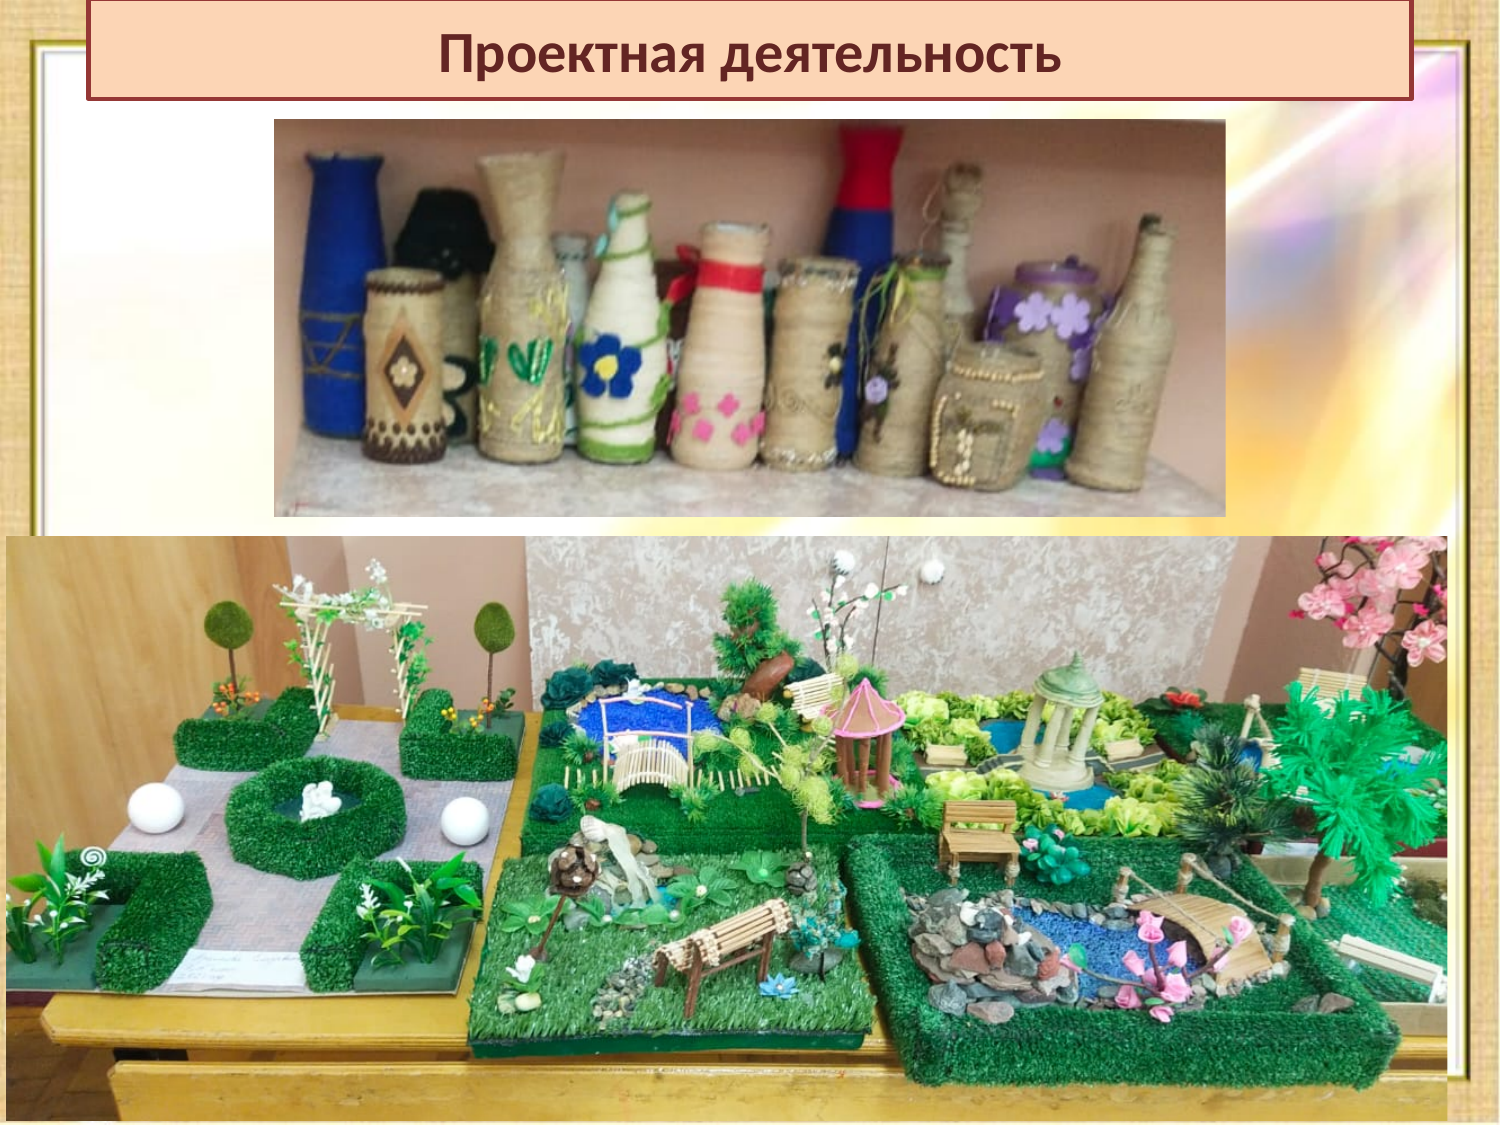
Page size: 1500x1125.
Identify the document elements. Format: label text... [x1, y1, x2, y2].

picture [0, 0, 1500, 1125]
text_box Проектная деятельность [86, 0, 1414, 101]
